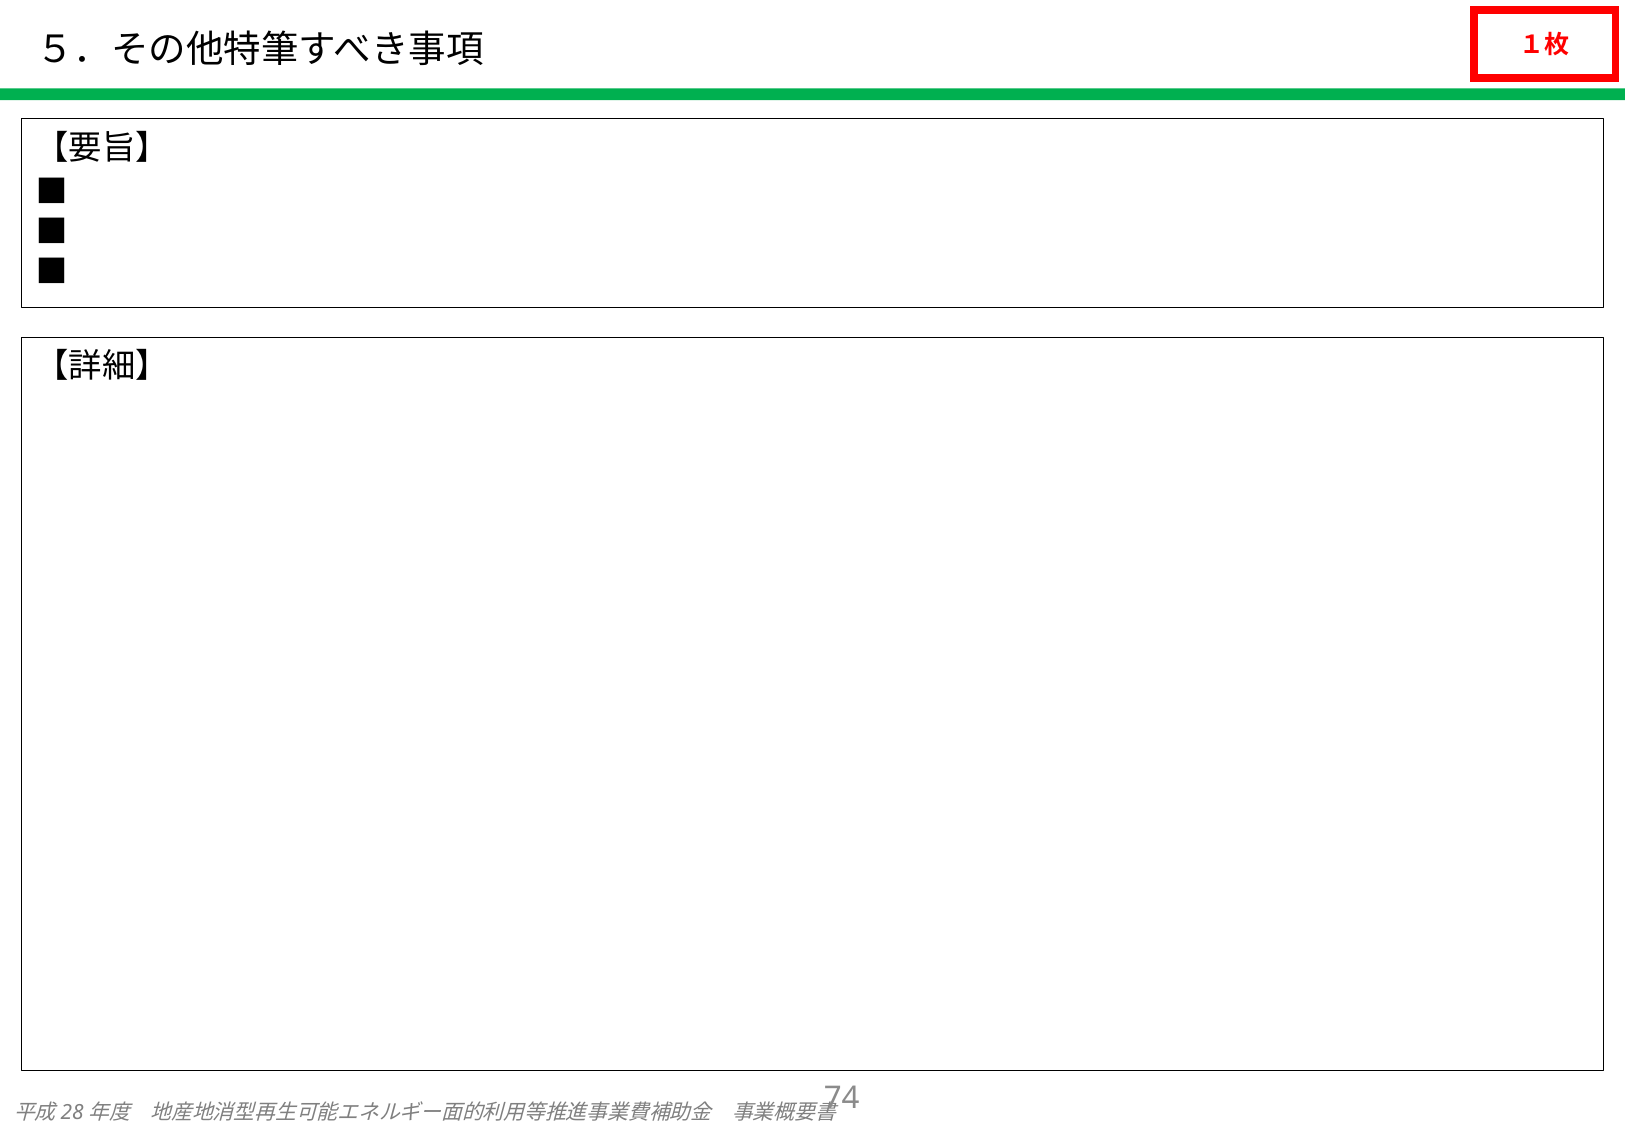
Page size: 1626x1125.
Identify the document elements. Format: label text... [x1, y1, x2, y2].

text_box １枚 [1473, 9, 1616, 79]
text_box 【要旨】 ■ ■ ■ [21, 118, 1604, 308]
slide_number 74 [791, 1070, 892, 1125]
title ５．その他特筆すべき事項 [21, 6, 1484, 89]
text_box 【詳細】 [21, 337, 1604, 1071]
